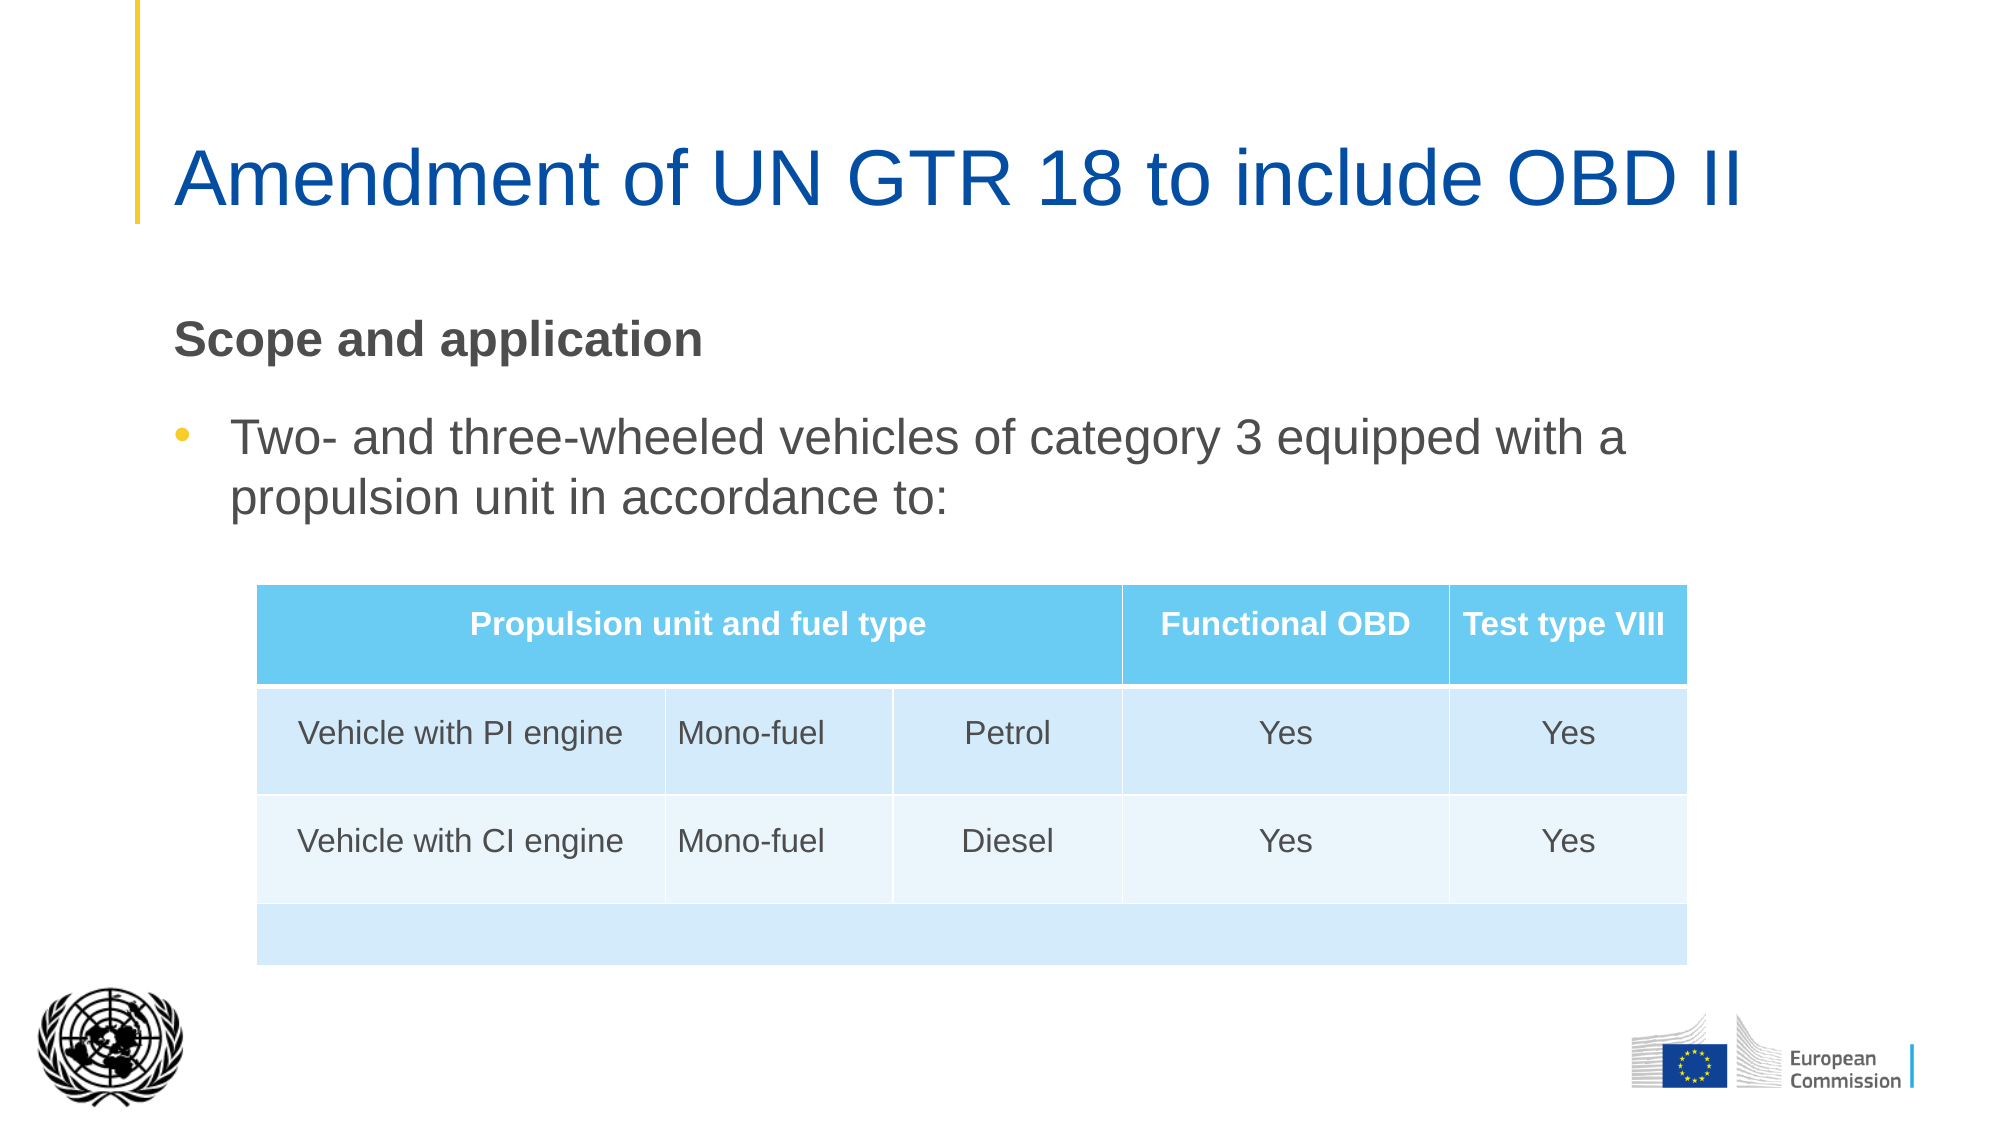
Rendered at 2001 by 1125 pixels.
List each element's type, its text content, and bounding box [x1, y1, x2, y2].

table_cell Mono-fuel [666, 689, 892, 794]
table_header Functional OBD [1123, 585, 1449, 684]
list Scope and application Two- and three-wheeled vehicles of category 3 equipped with a propulsion unit in accordance to: [158, 299, 1843, 984]
table_cell Diesel [894, 796, 1122, 903]
table_cell Yes [1123, 796, 1449, 903]
table_cell Vehicle with CI engine [257, 796, 665, 903]
table_cell Vehicle with PI engine [257, 689, 665, 794]
table_header Propulsion unit and fuel type [257, 585, 1122, 684]
picture [35, 985, 187, 1111]
table_cell Yes [1123, 689, 1449, 794]
table_cell Yes [1450, 796, 1687, 903]
table_cell Yes [1450, 689, 1687, 794]
picture [1631, 1013, 1915, 1091]
table_cell [257, 904, 1687, 965]
table_cell Petrol [894, 689, 1122, 794]
title Amendment of UN GTR 18 to include OBD II [159, 94, 1843, 223]
table_cell Mono-fuel [666, 796, 892, 903]
table_header Test type VIII [1450, 585, 1687, 684]
